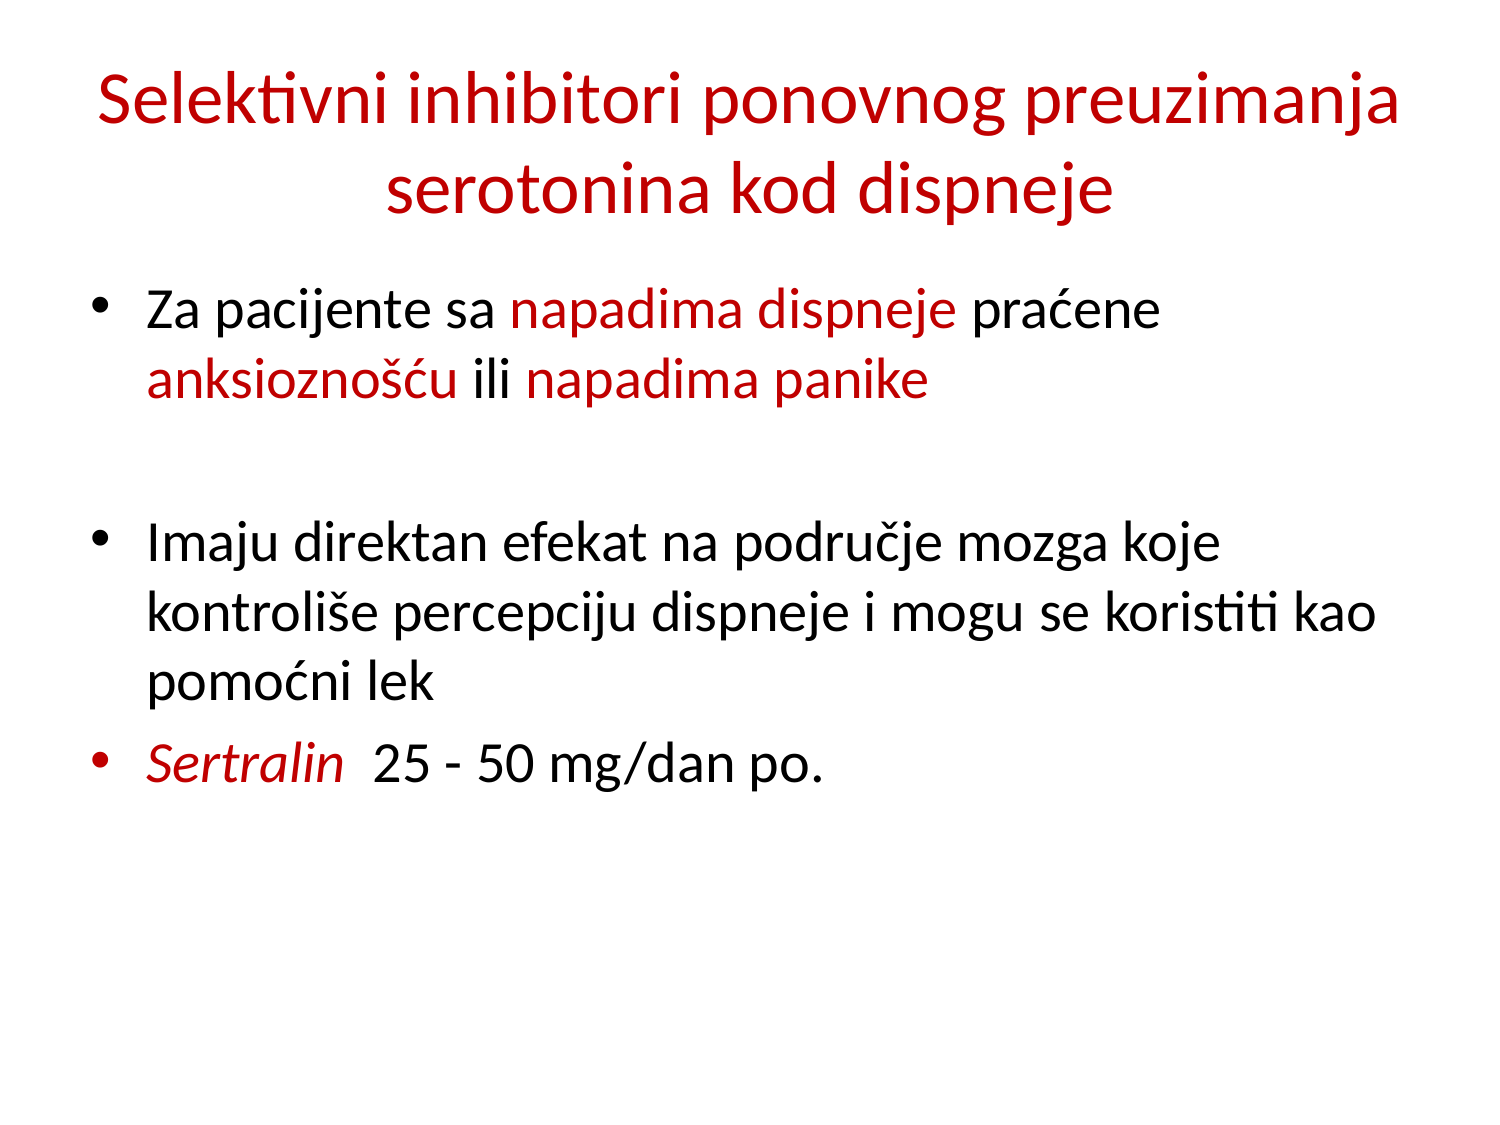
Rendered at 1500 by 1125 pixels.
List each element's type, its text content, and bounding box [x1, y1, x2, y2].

list Za pacijente sa napadima dispneje praćene anksioznošću ili napadima panike Imaju direktan efekat na područje mozga koje kontroliše percepciju dispneje i mogu se koristiti kao pomoćni lek Sertralin 25 - 50 mg/dan po. [75, 262, 1425, 1005]
title Selektivni inhibitori ponovnog preuzimanja serotonina kod dispneje [75, 45, 1425, 233]
